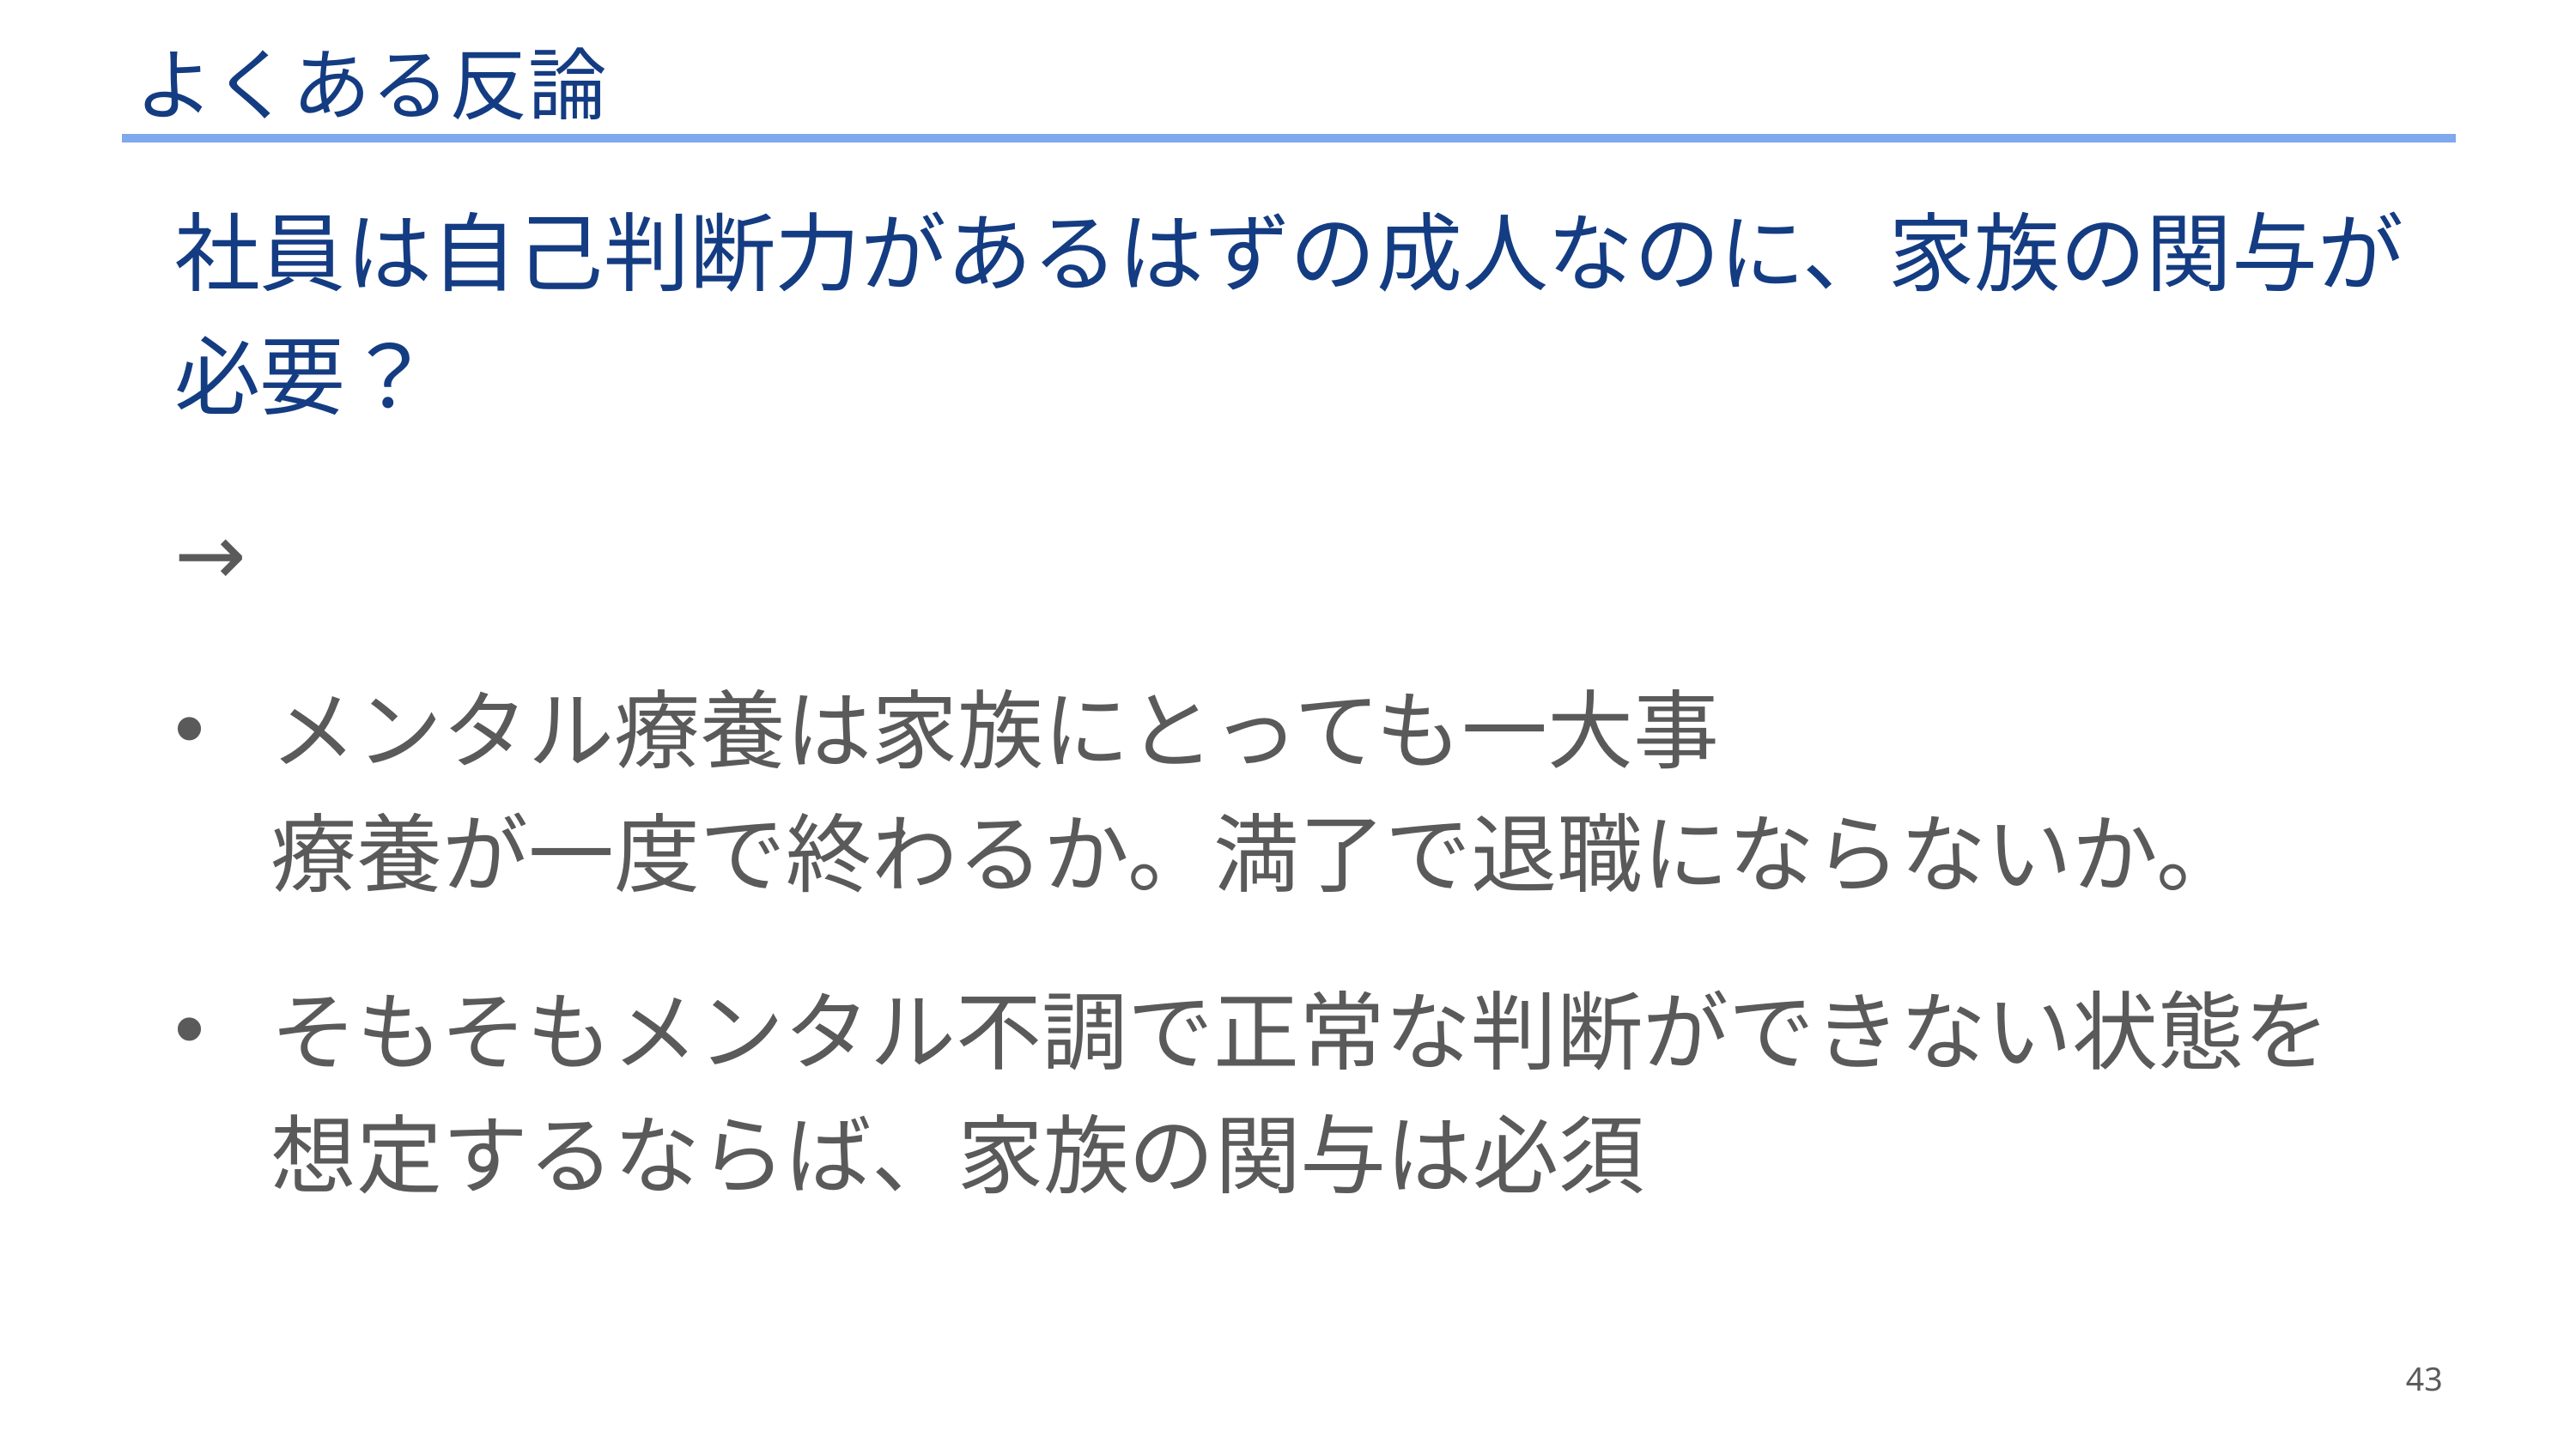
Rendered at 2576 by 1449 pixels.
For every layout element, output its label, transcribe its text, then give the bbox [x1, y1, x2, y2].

title よくある反論 [122, 39, 2454, 139]
slide_number 43 [2337, 1342, 2456, 1420]
list 社員は自己判断力があるはずの成人なのに、家族の関与が必要？ → メンタル療養は家族にとっても一大事 療養が一度で終わるか。満了で退職にならないか。 そもそもメンタル不調で正常な判断ができない状態を 想定するならば、家族の関与は必須 [124, 171, 2456, 1317]
